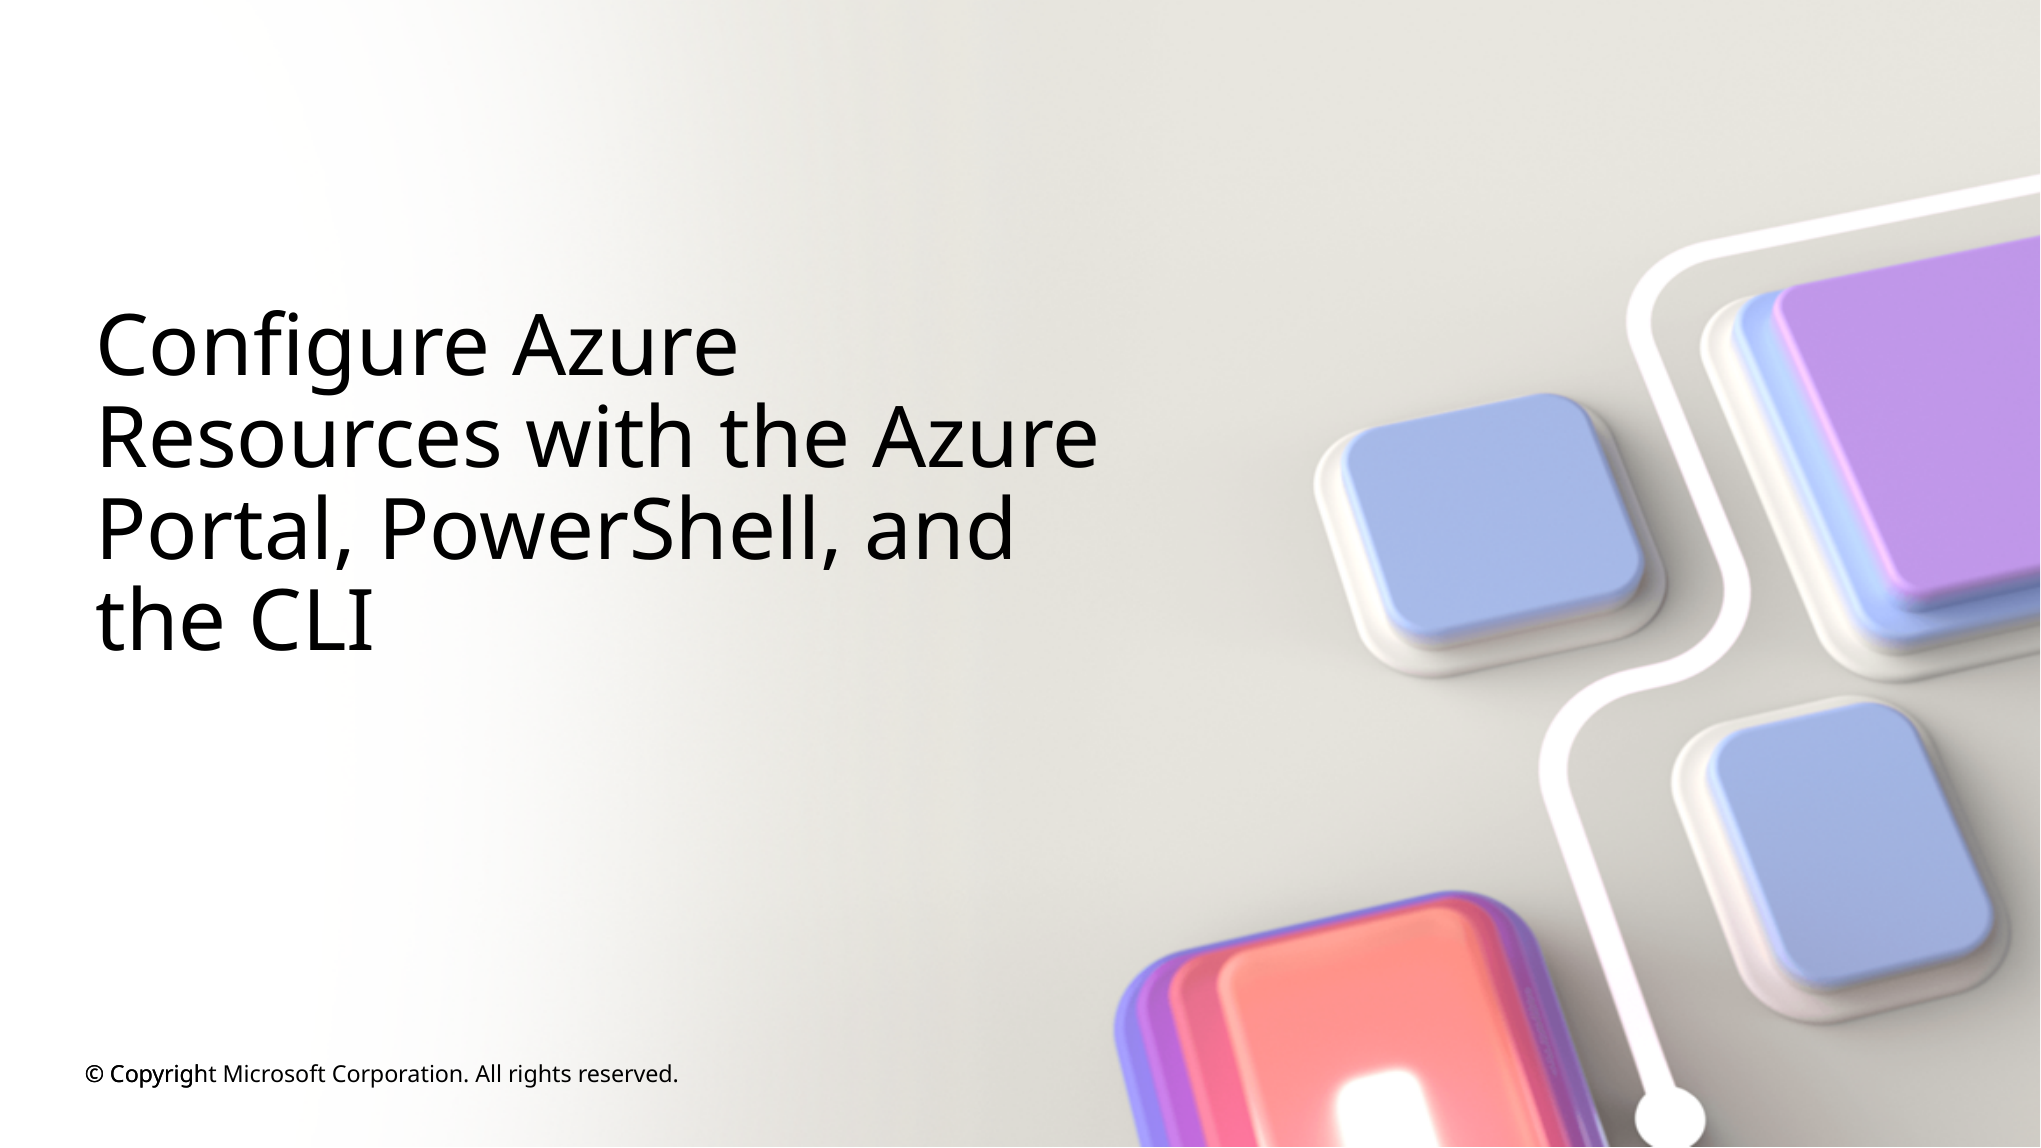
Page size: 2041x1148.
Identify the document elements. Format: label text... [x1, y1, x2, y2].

picture [202, 0, 2041, 1147]
title Configure Azure Resources with the Azure Portal, PowerShell, and the CLI [95, 391, 1158, 670]
